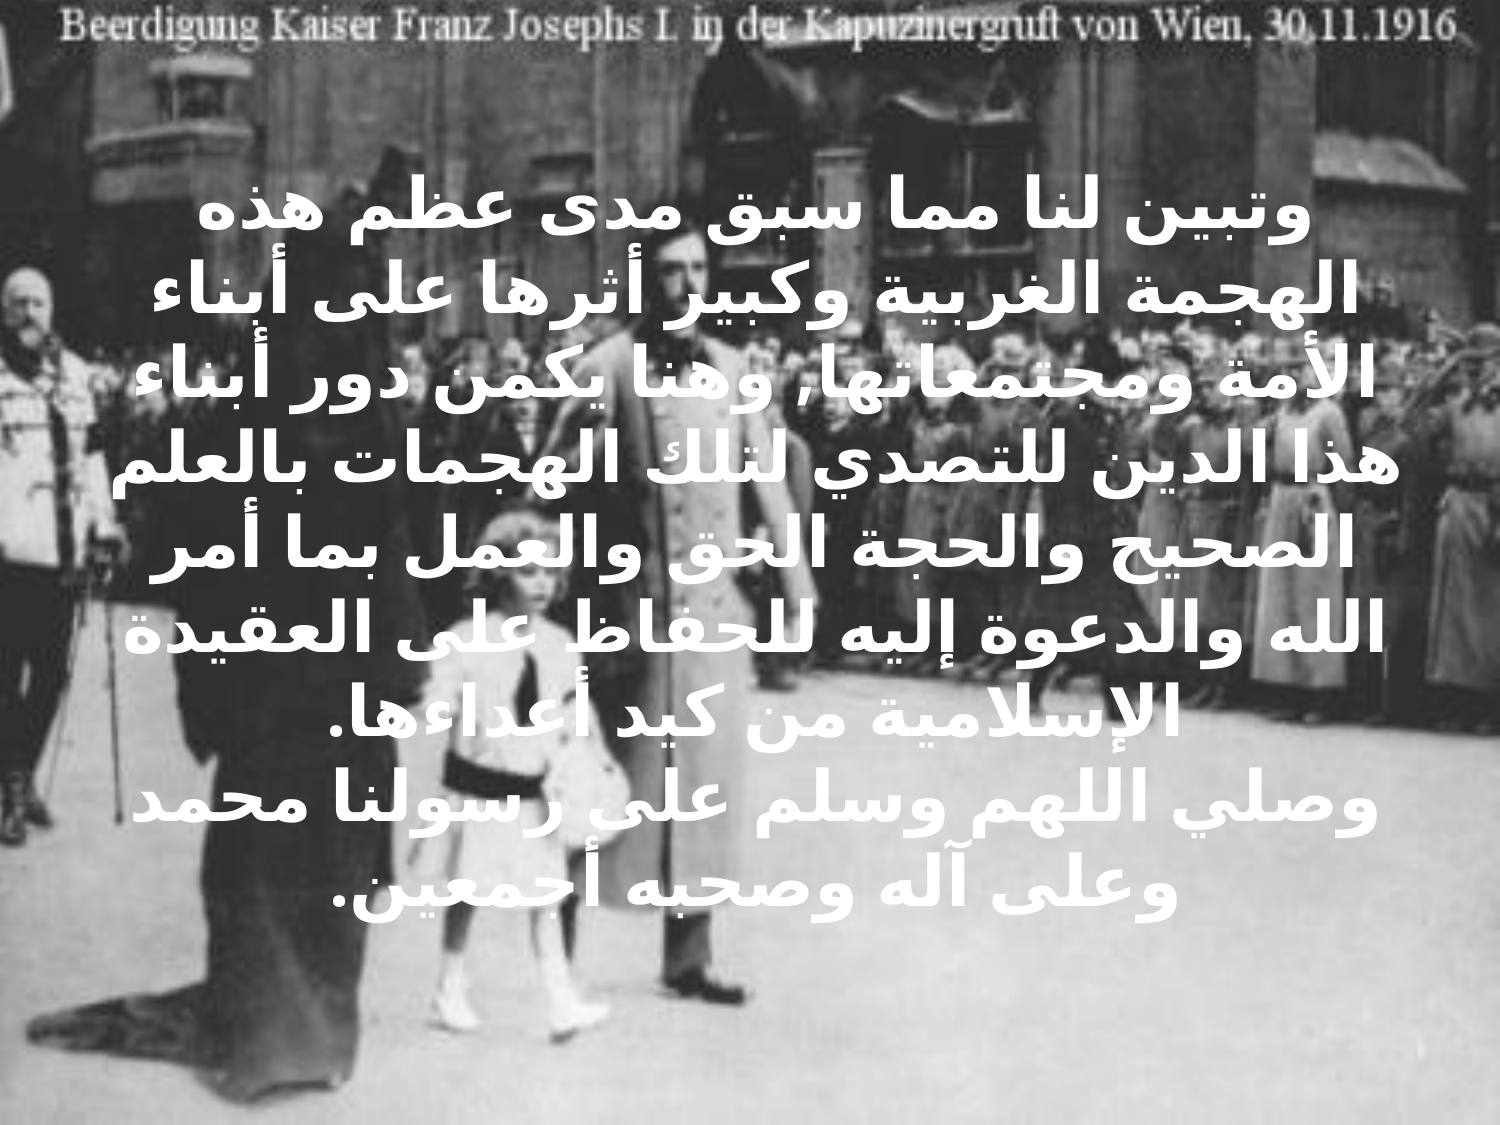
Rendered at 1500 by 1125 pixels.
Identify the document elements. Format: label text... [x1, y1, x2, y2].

picture [0, 0, 1500, 1125]
title وتبين لنا مما سبق مدى عظم هذه الهجمة الغربية وكبير أثرها على أبناء الأمة ومجتمعاتها, وهنا يكمن دور أبناء هذا الدين للتصدي لتلك الهجمات بالعلم الصحيح والحجة الحق والعمل بما أمر الله والدعوة إليه للحفاظ على العقيدة الإسلامية من كيد أعداءها. وصلي اللهم وسلم على رسولنا محمد وعلى آله وصحبه أجمعين. [82, 140, 1430, 938]
